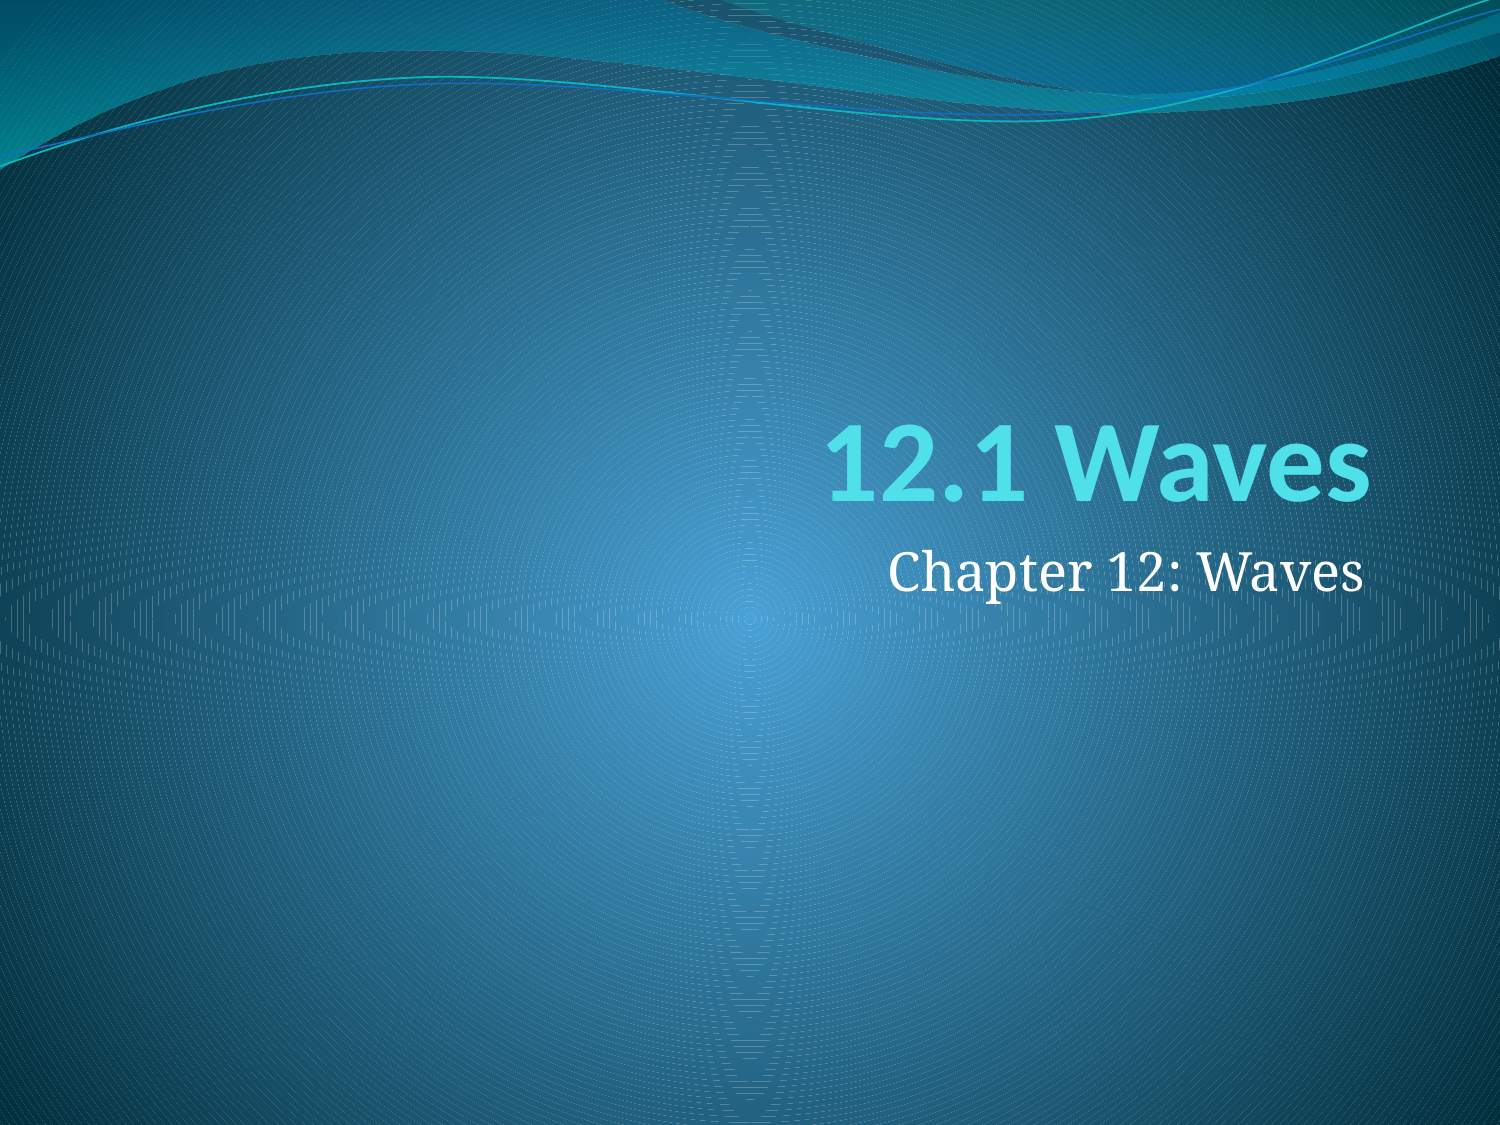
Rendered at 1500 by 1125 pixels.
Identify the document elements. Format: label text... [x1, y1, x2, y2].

title 12.1 Waves [87, 224, 1376, 525]
subtitle Chapter 12: Waves [87, 529, 1376, 818]
